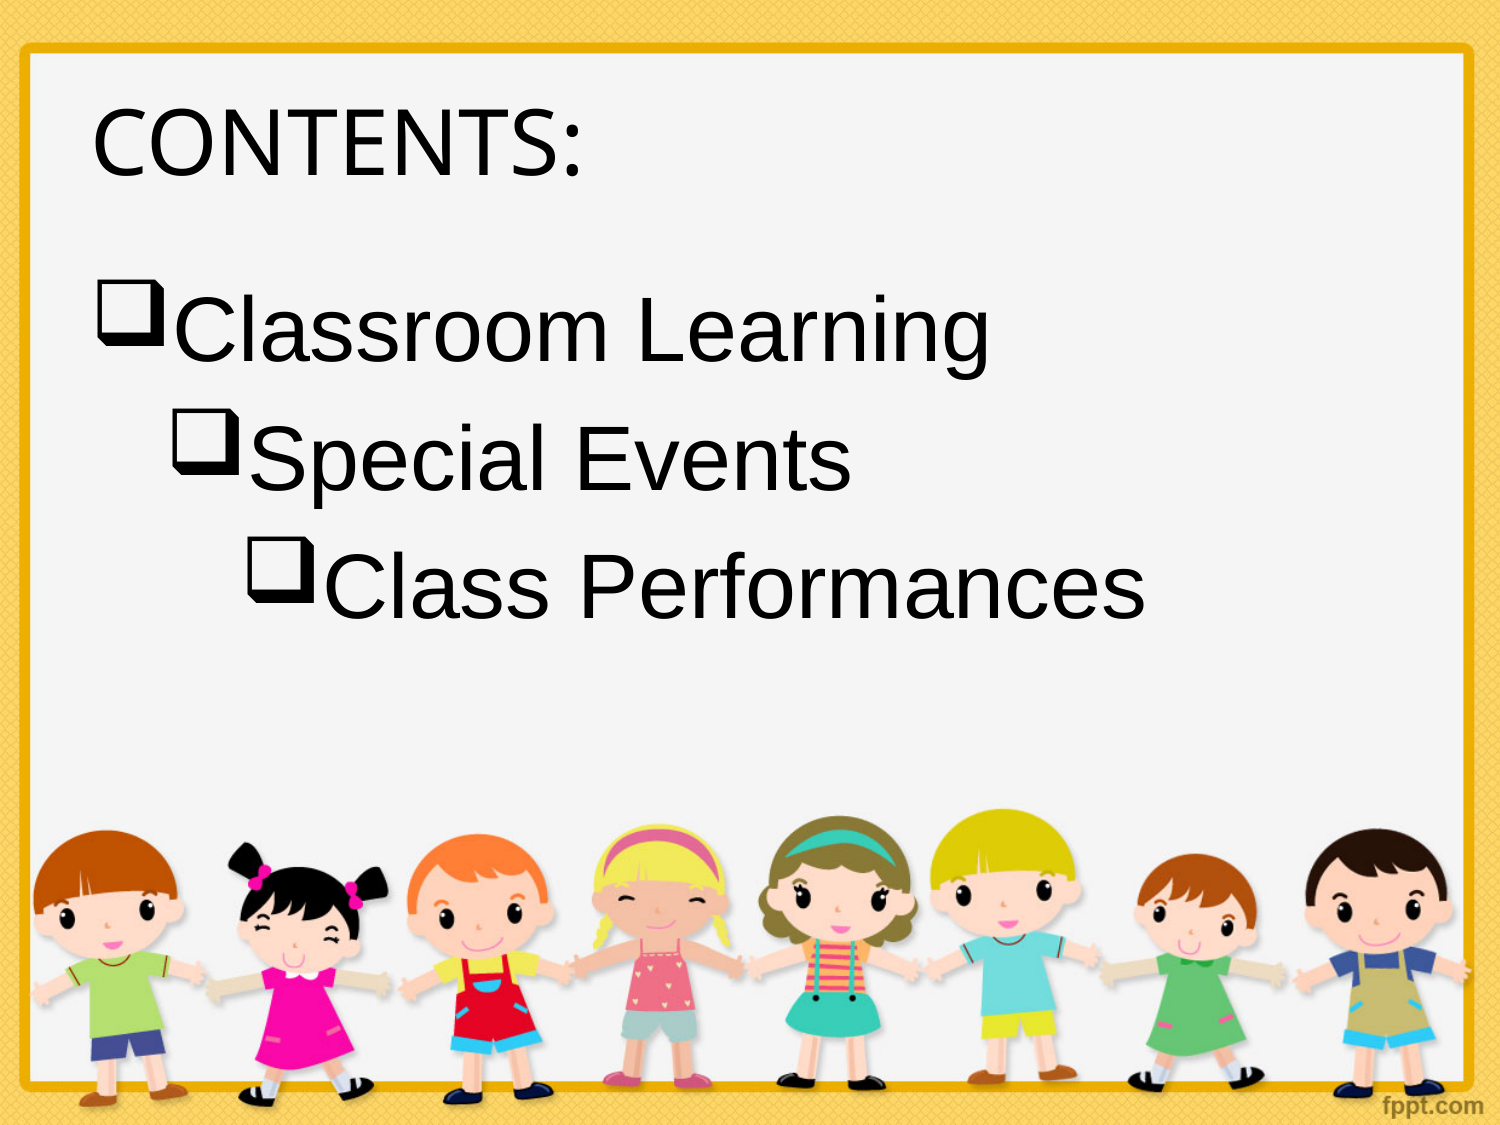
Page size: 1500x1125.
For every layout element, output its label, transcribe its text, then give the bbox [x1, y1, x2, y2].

list Classroom Learning Special Events Class Performances [74, 262, 1426, 1006]
picture [0, 0, 1500, 1125]
title CONTENTS: [74, 44, 1426, 233]
